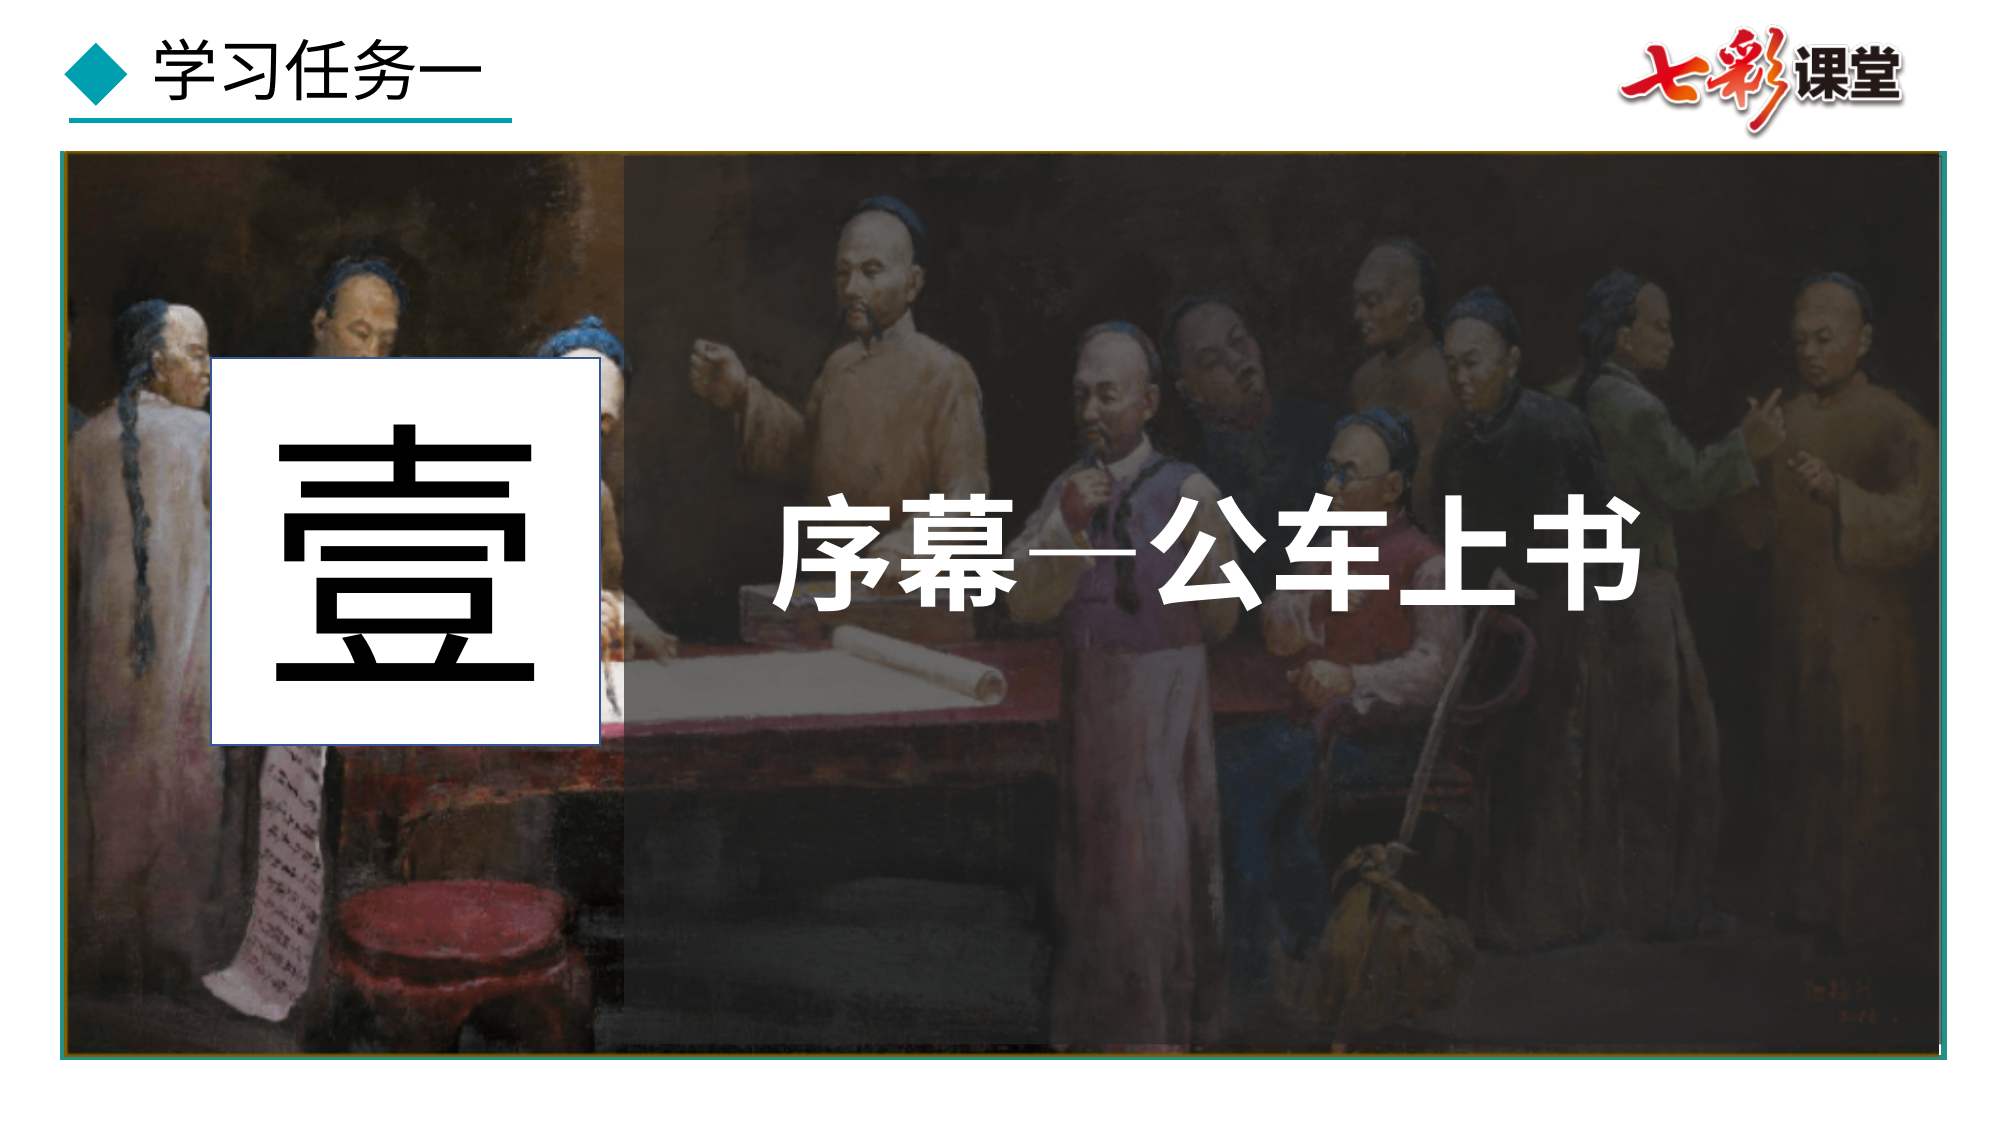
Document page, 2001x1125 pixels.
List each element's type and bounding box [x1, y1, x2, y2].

picture [1614, 20, 1911, 140]
picture [63, 151, 1939, 1057]
text_box [1939, 155, 1943, 1045]
